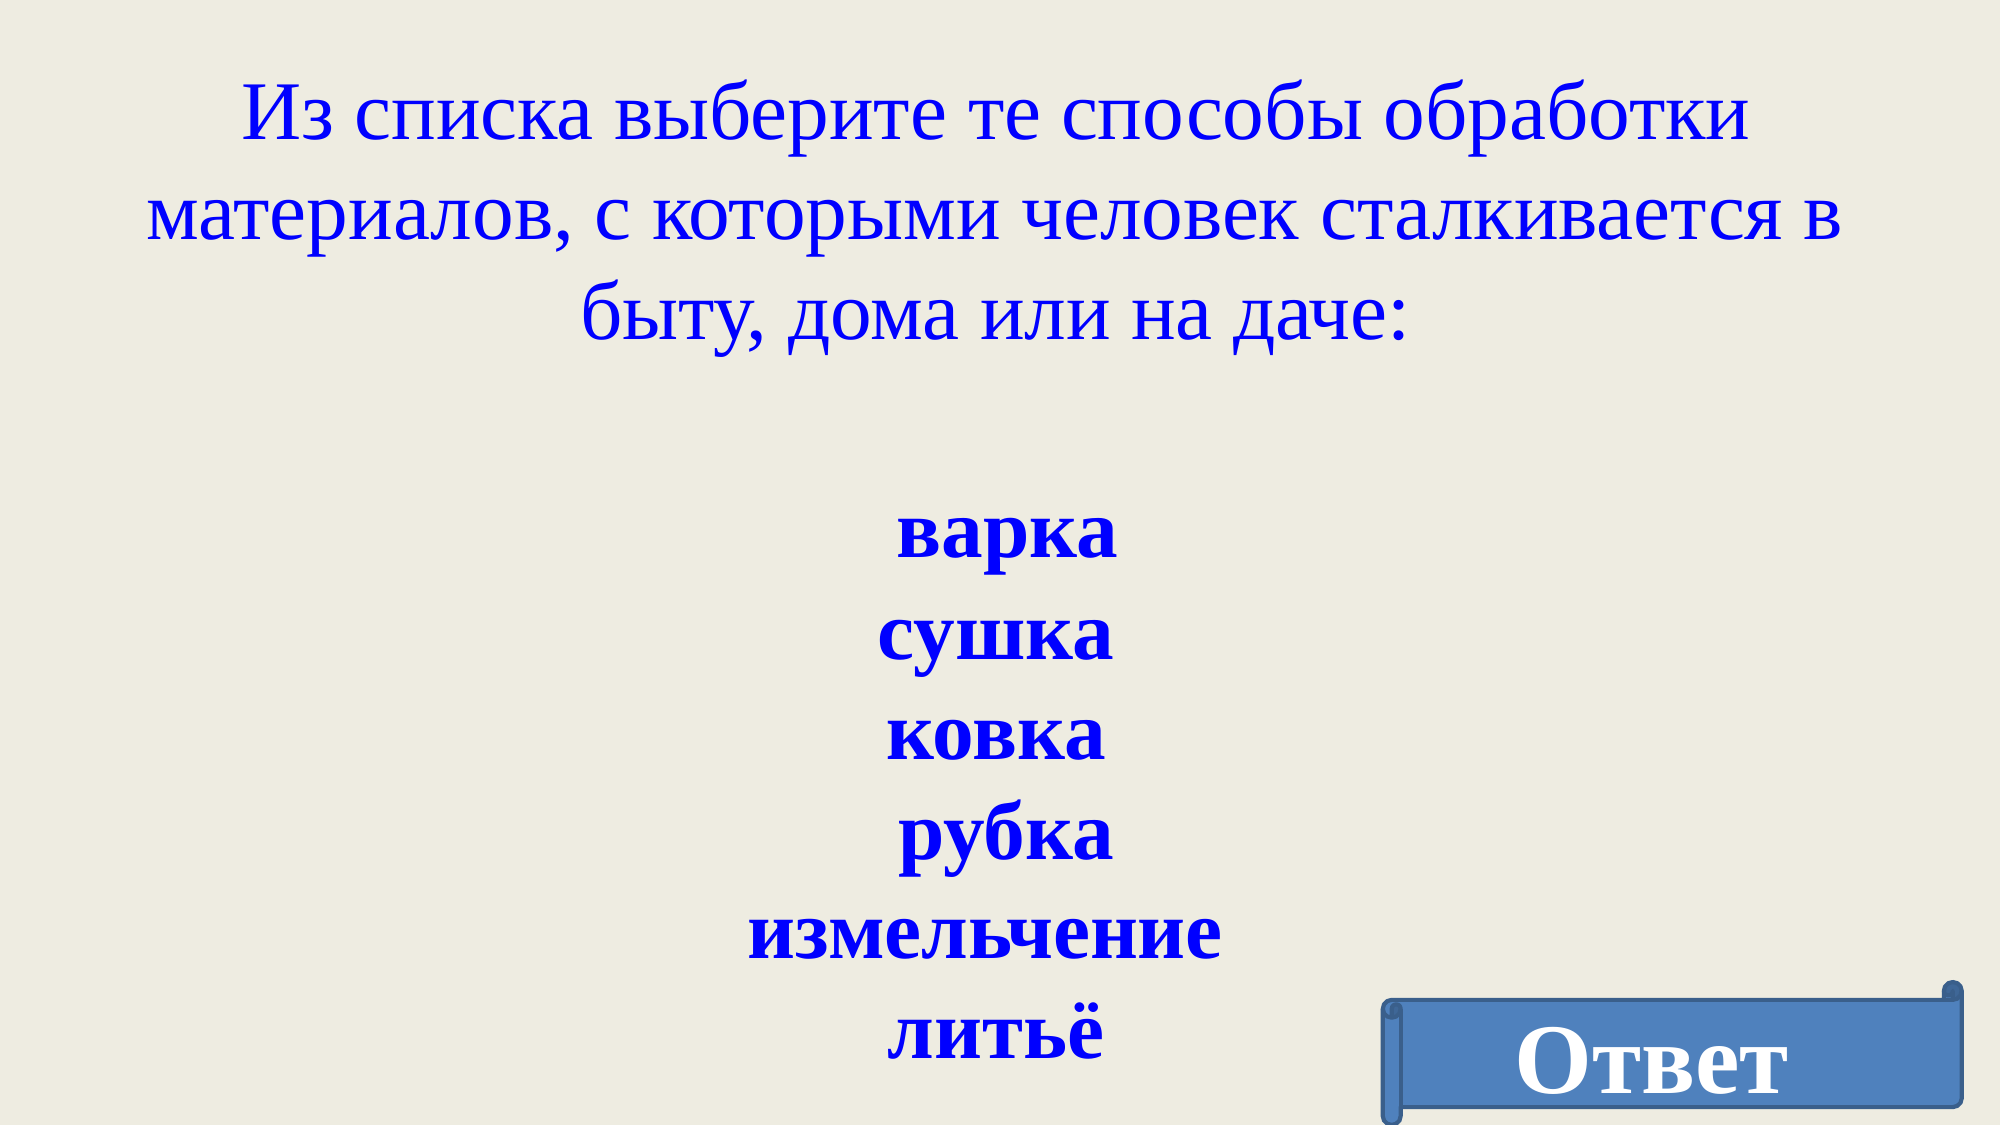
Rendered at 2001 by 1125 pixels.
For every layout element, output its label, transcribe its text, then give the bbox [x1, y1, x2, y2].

text_box Из списка выберите те способы обработки материалов, с которыми человек сталкивается в быту, дома или на даче: варка сушка ковка рубка измельчение литьё [58, 48, 1934, 1084]
text_box Ответ [1380, 979, 1964, 1125]
